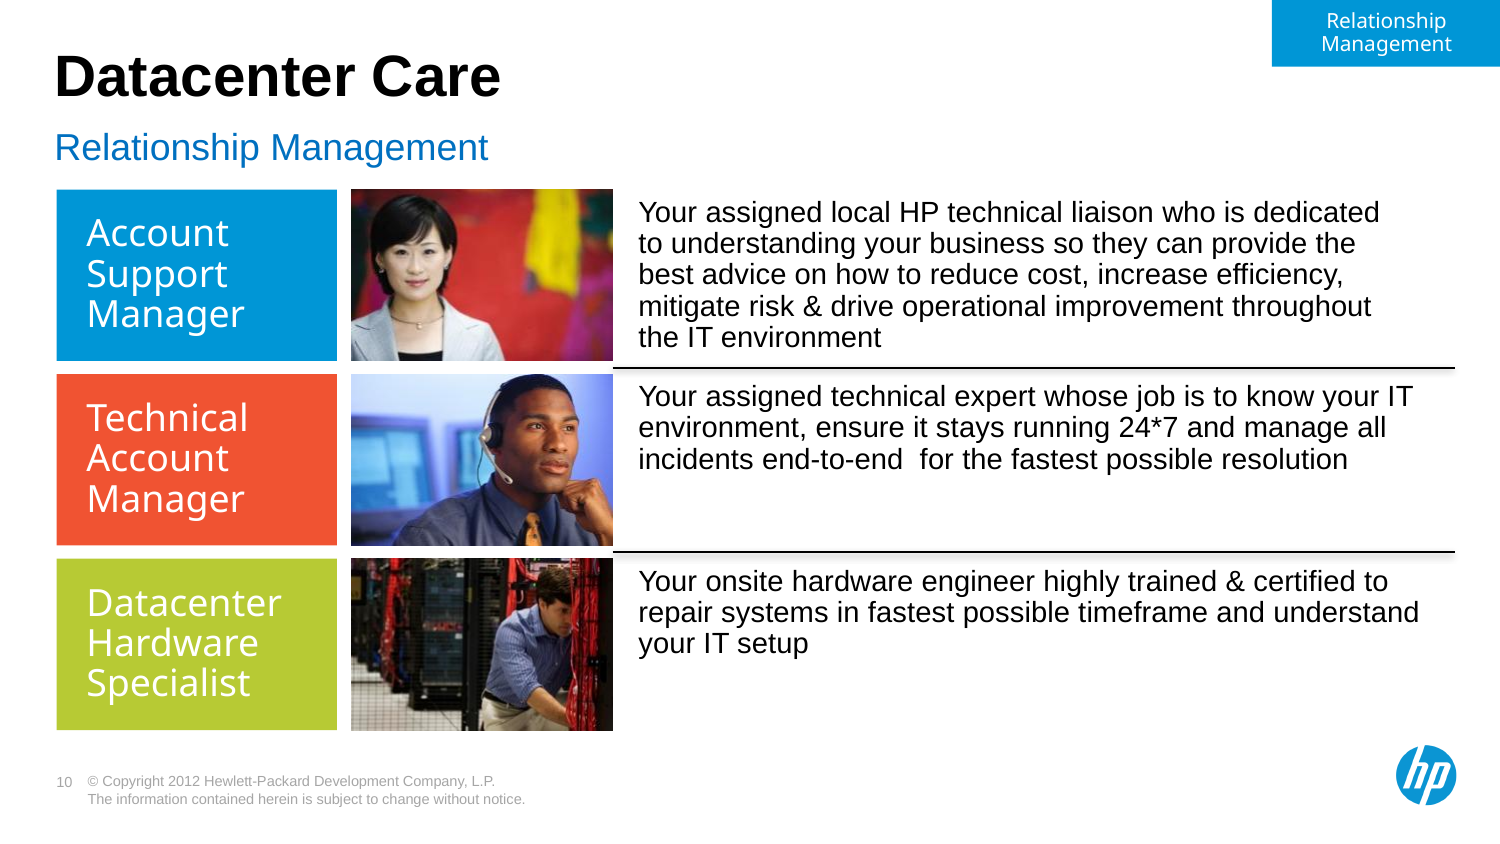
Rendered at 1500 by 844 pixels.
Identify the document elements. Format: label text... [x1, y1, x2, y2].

text_box Your assigned local HP technical liaison who is dedicated to understanding your business so they can provide the best advice on how to reduce cost, increase efficiency, mitigate risk & drive operational improvement throughout the IT environment [623, 189, 1455, 362]
text_box Account Support Manager [54, 187, 339, 363]
text_box Relationship Management [1270, 0, 1500, 69]
text_box Datacenter Hardware Specialist [54, 557, 339, 732]
text_box Technical Account Manager [54, 372, 339, 548]
picture [351, 373, 612, 546]
text_box Your onsite hardware engineer highly trained & certified to repair systems in fastest possible timeframe and understand your IT setup [623, 561, 1455, 668]
subtitle Relationship Management [54, 123, 1443, 169]
picture [1395, 744, 1458, 806]
picture [351, 189, 613, 362]
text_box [612, 367, 1456, 553]
title Datacenter Care [54, 38, 1443, 110]
picture [351, 558, 613, 731]
